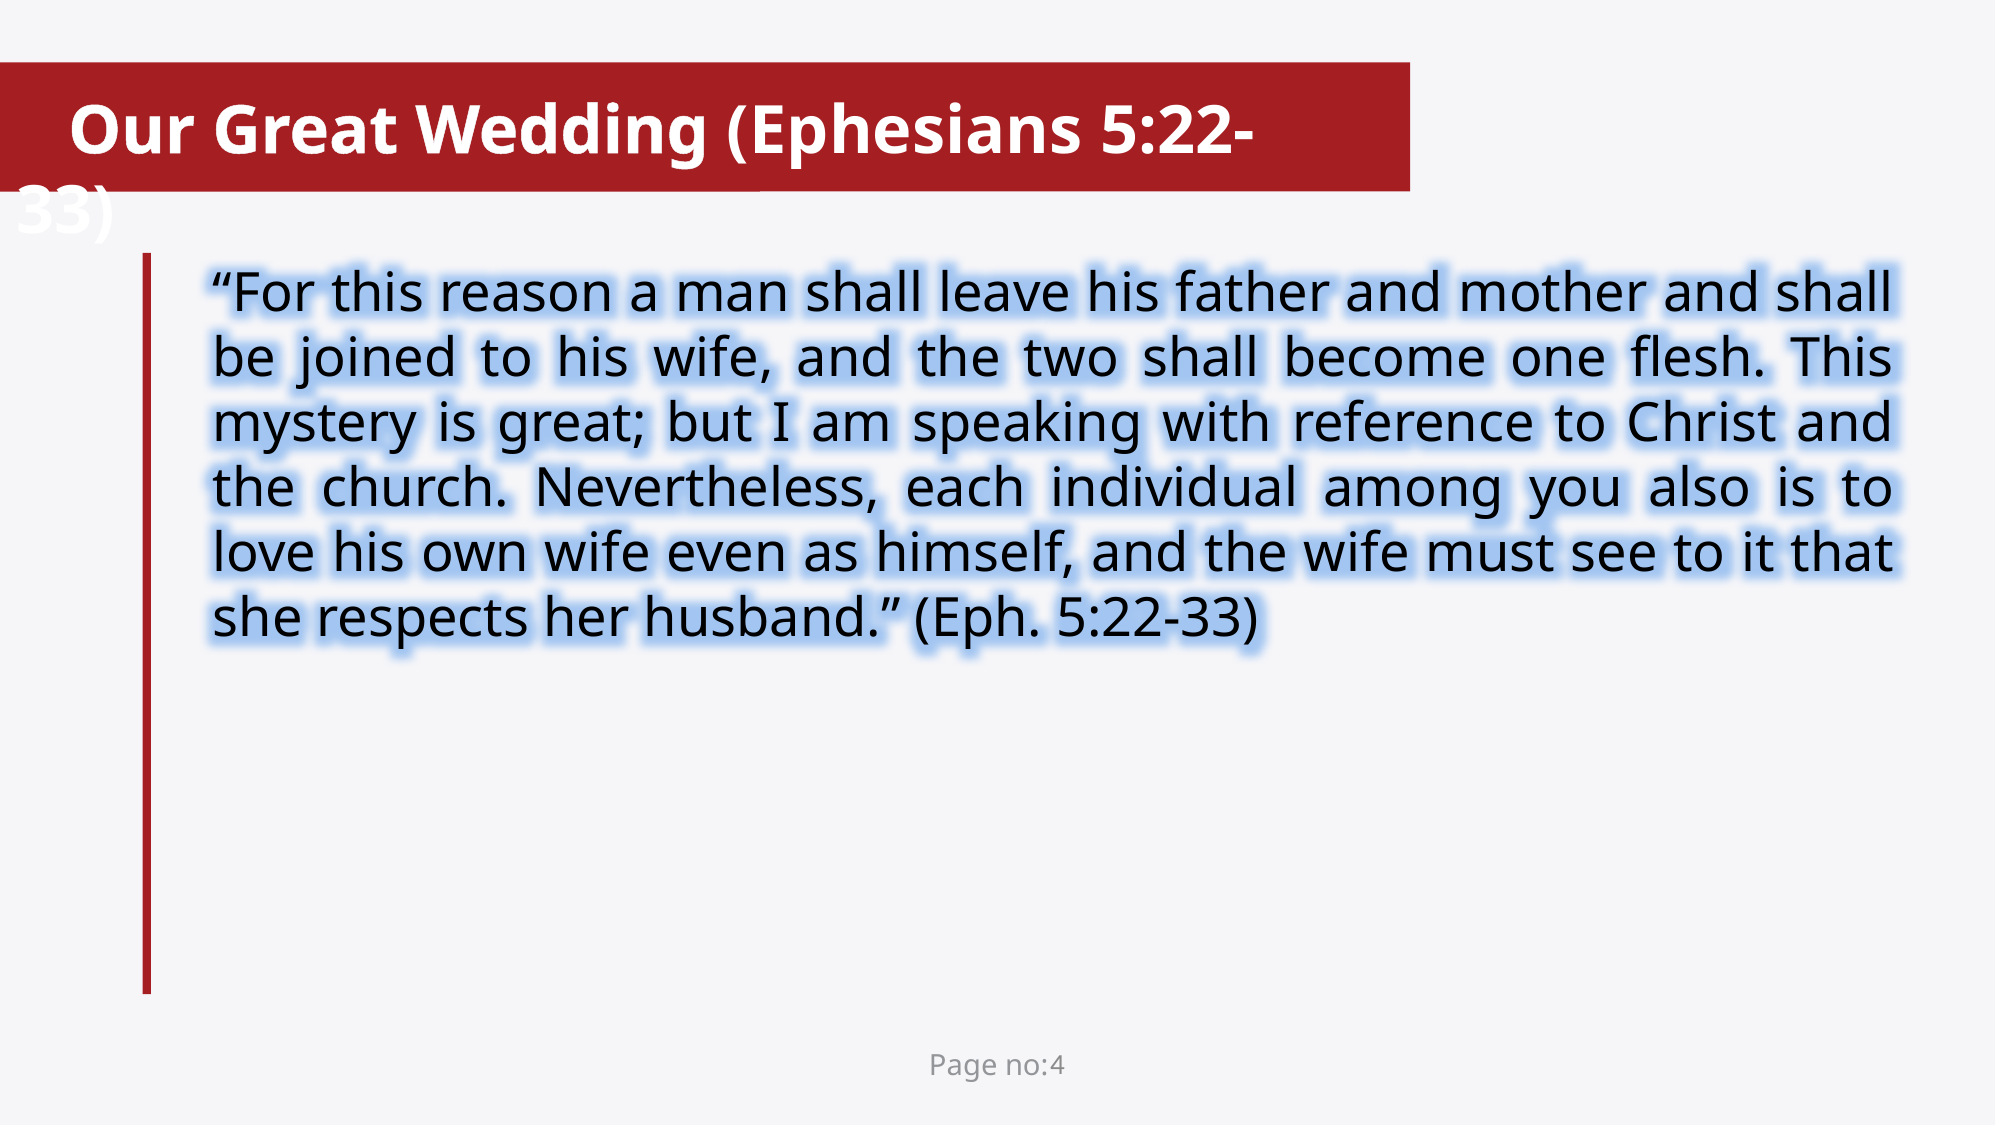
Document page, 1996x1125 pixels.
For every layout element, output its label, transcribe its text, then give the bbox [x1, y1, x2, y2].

text_box “For this reason a man shall leave his father and mother and shall be joined to his wife, and the two shall become one flesh. This mystery is great; but I am speaking with reference to Christ and the church. Nevertheless, each individual among you also is to love his own wife even as himself, and the wife must see to it that she respects her husband.” (Eph. 5:22-33) [198, 249, 1911, 655]
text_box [1, 62, 1411, 192]
